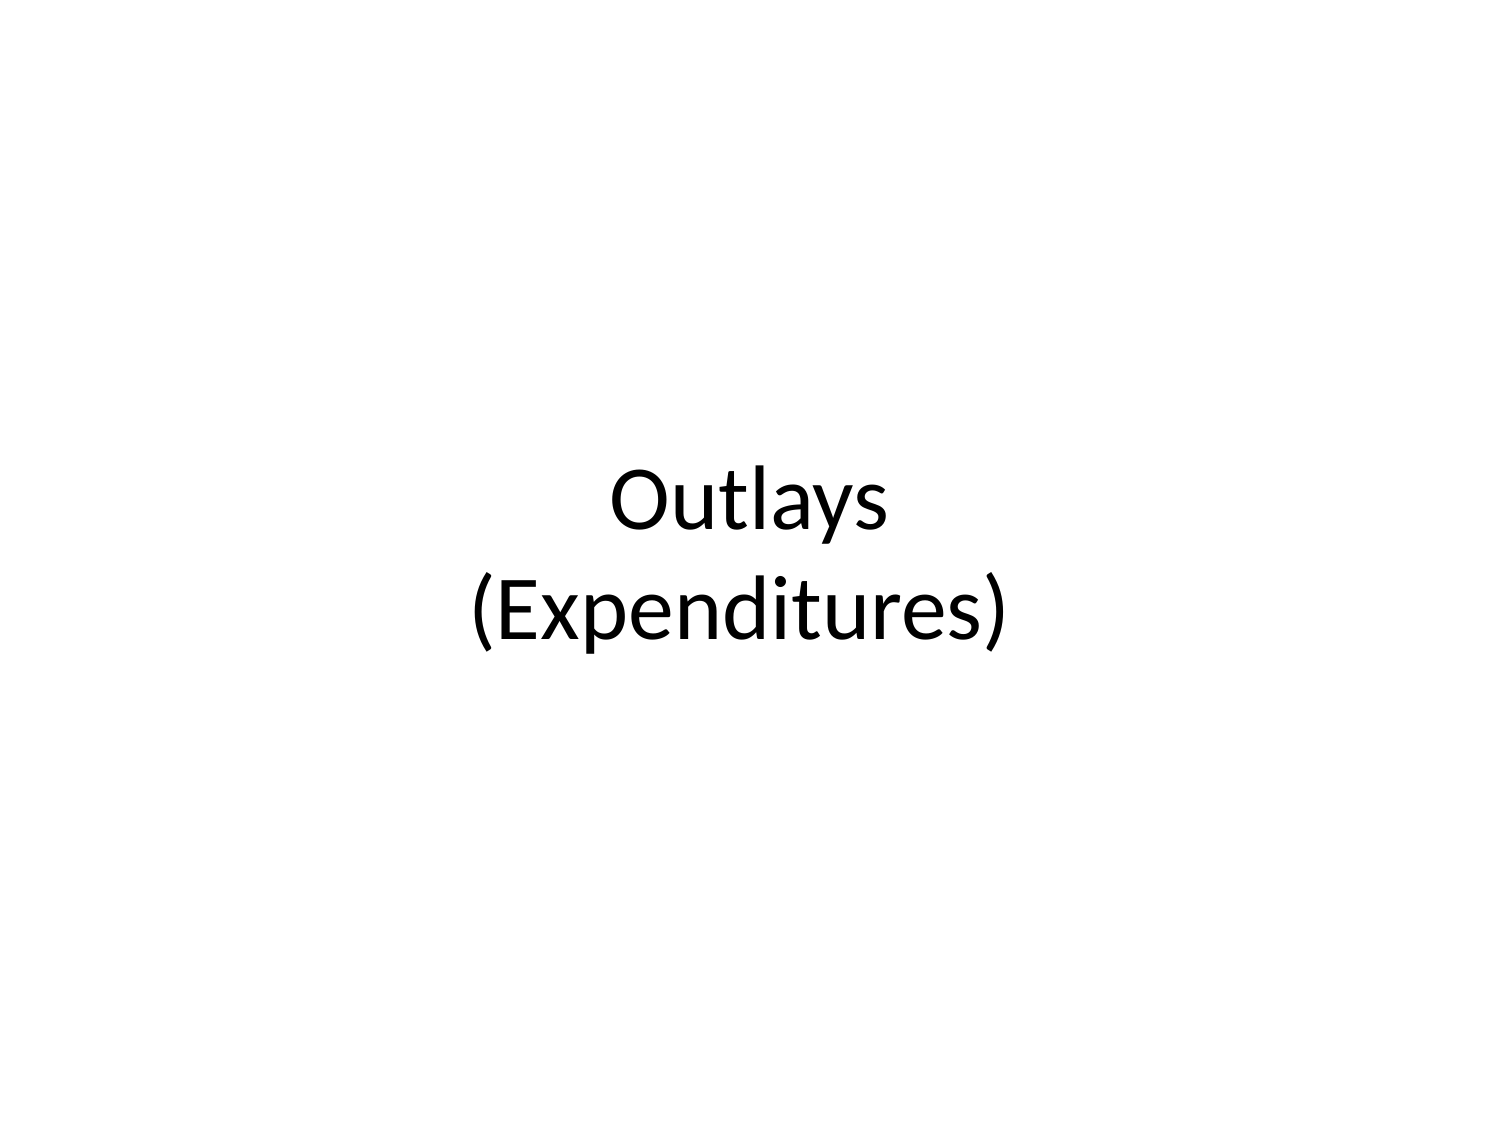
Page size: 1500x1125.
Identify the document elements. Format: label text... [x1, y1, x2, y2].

title Outlays (Expenditures) [74, 44, 1426, 1051]
